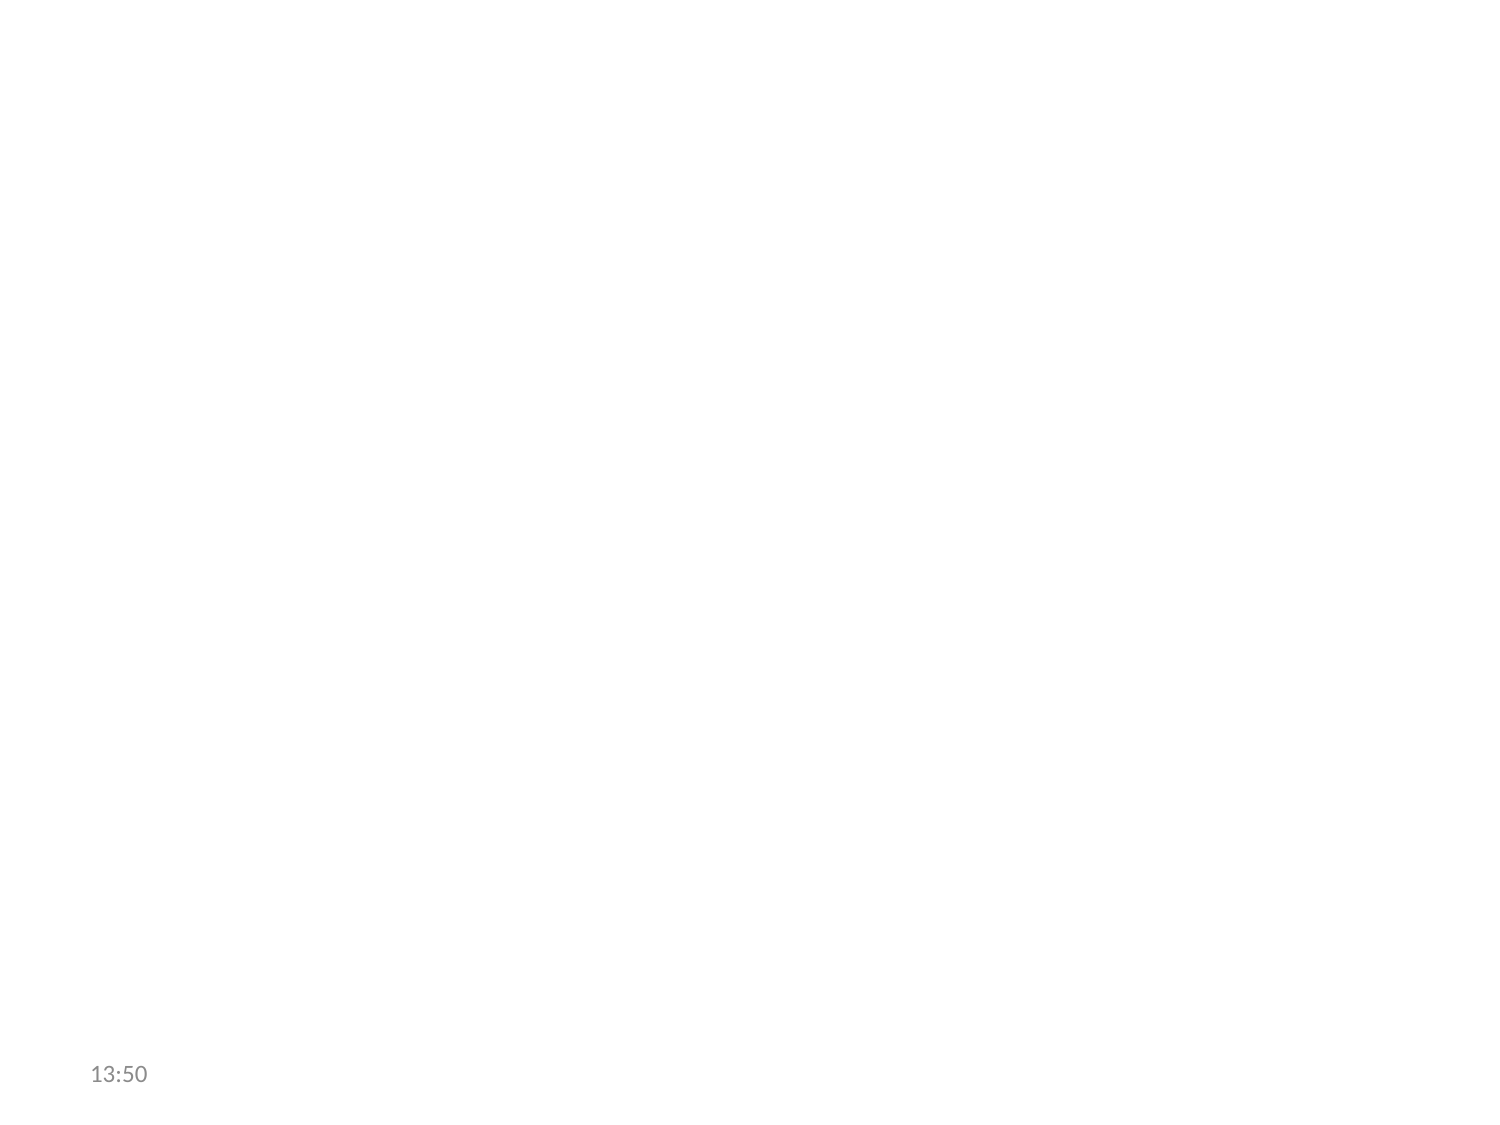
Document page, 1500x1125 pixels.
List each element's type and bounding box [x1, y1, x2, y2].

slide_number [75, 1042, 425, 1103]
